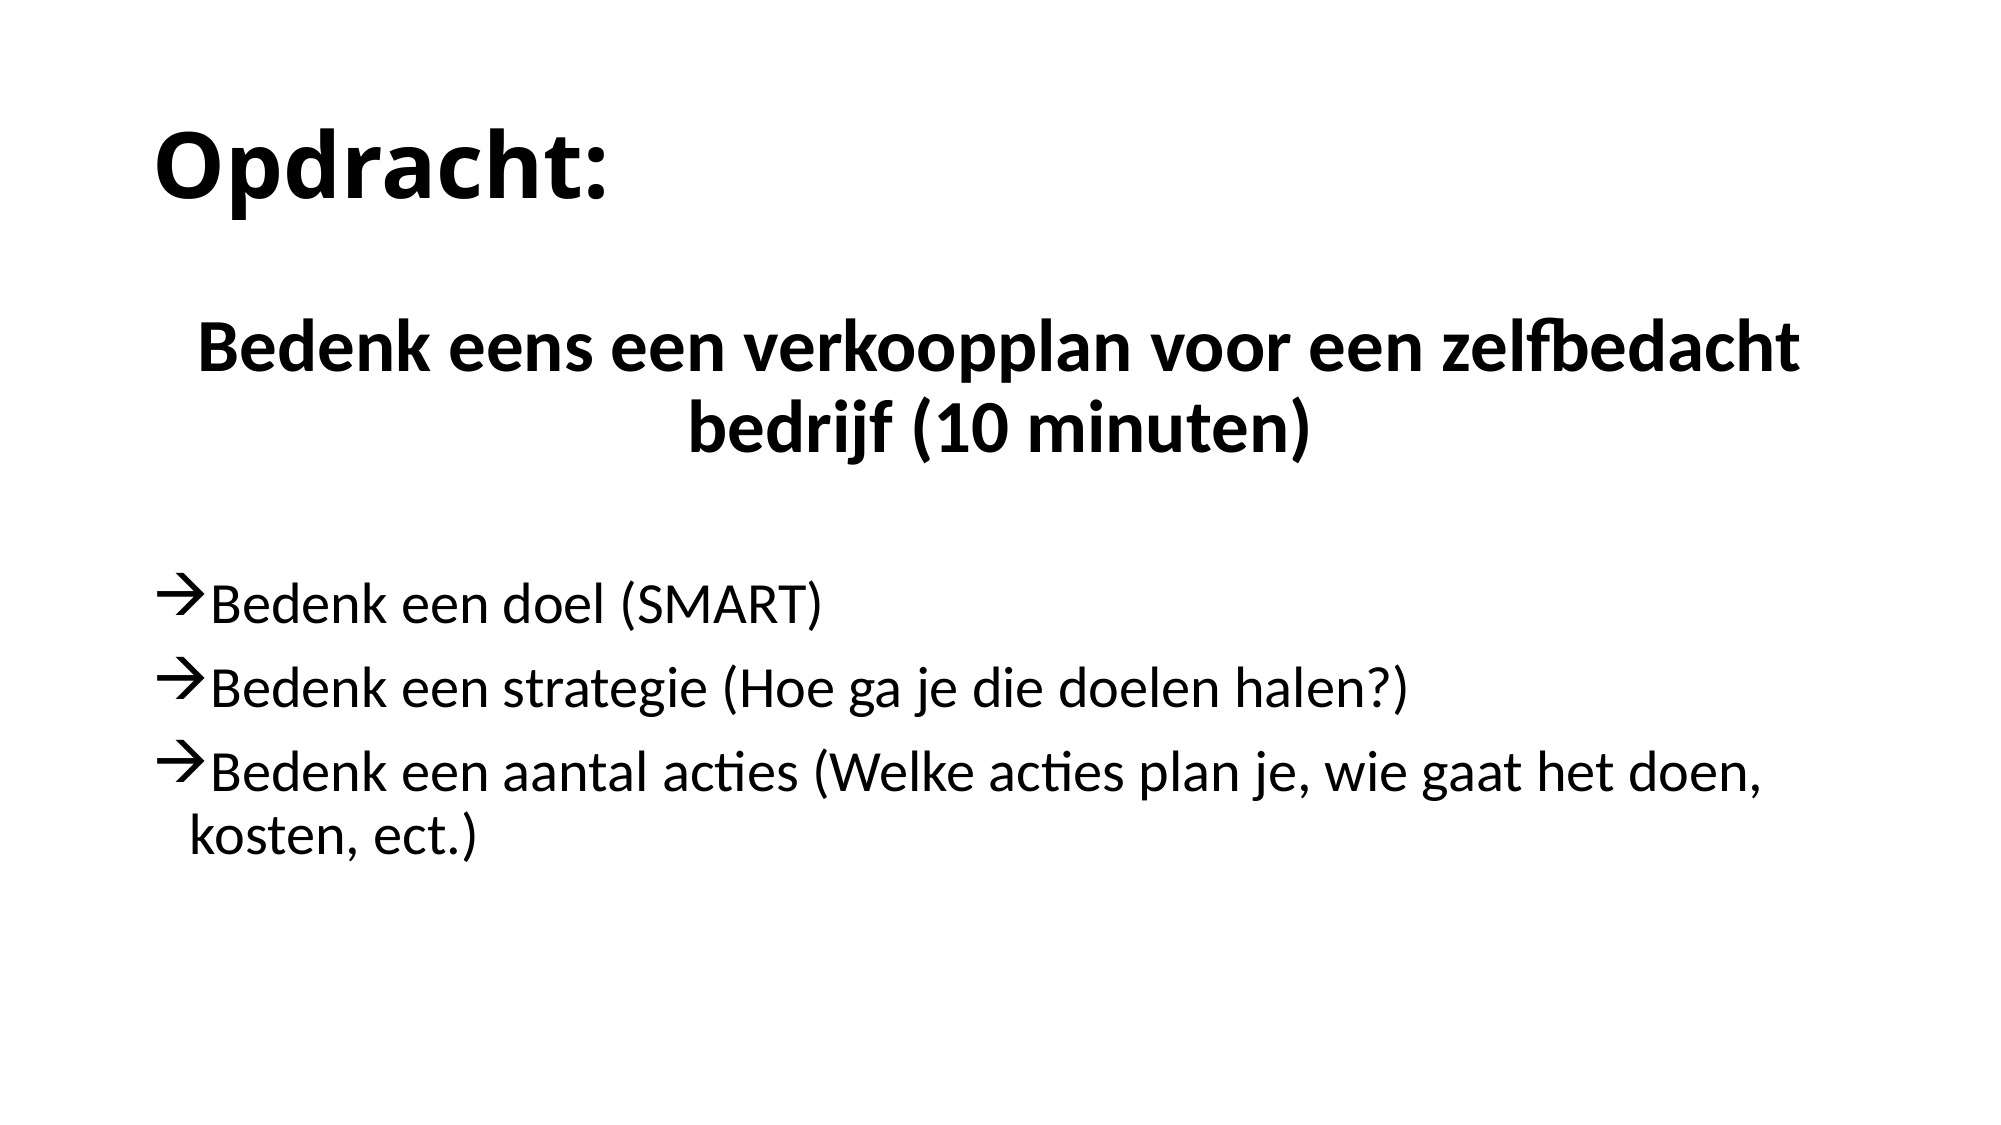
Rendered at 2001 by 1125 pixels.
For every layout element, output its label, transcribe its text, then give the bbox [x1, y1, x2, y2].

list Bedenk eens een verkoopplan voor een zelfbedacht bedrijf (10 minuten) Bedenk een doel (SMART) Bedenk een strategie (Hoe ga je die doelen halen?) Bedenk een aantal acties (Welke acties plan je, wie gaat het doen, kosten, ect.) [137, 299, 1863, 1014]
title Opdracht: [137, 59, 1863, 278]
